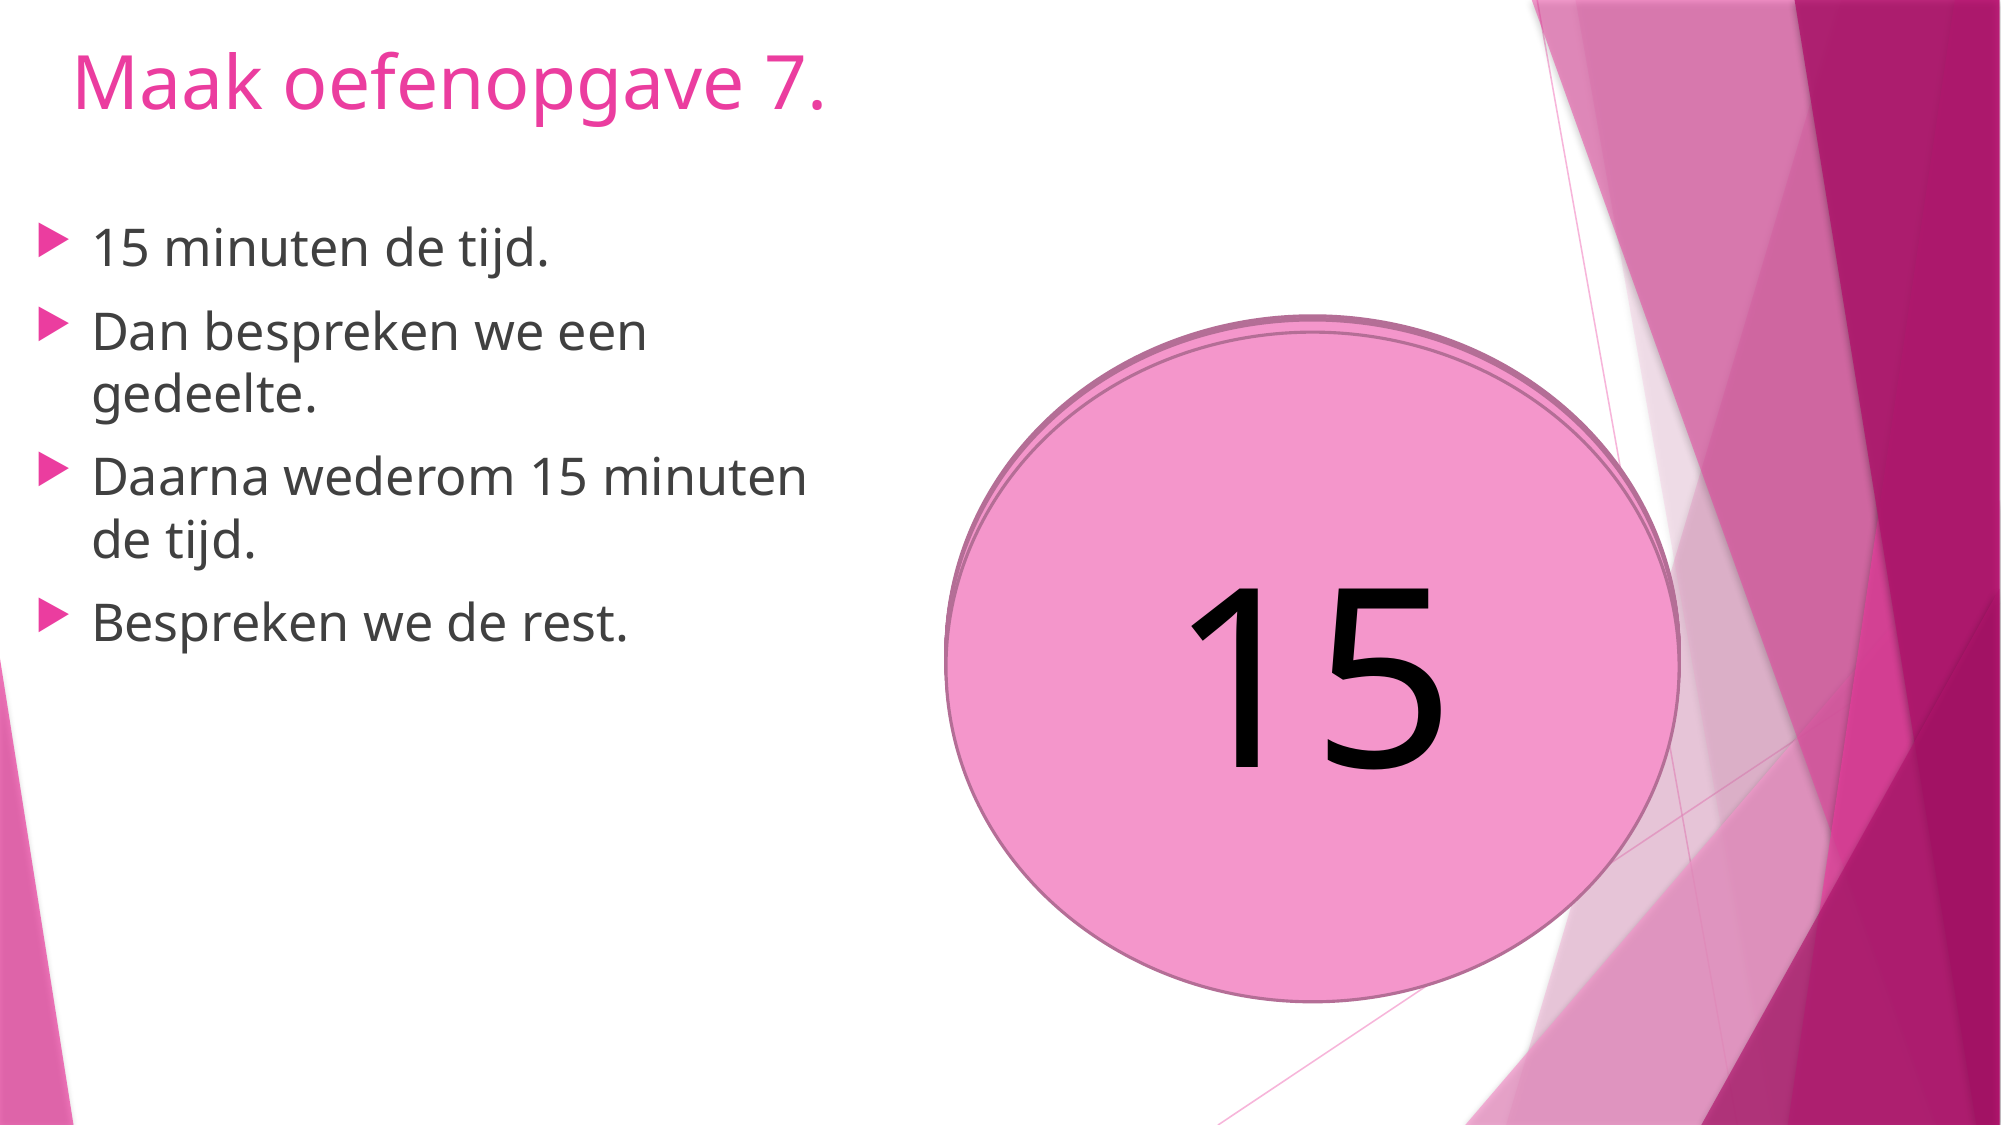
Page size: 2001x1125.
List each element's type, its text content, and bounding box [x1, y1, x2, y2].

text_box 15 [944, 330, 1681, 1004]
list 15 minuten de tijd. Dan bespreken we een gedeelte. Daarna wederom 15 minuten de tijd. Bespreken we de rest. [19, 207, 865, 1112]
text_box 14 [944, 318, 1681, 648]
text_box 10 [959, 314, 1668, 562]
title Maak oefenopgave 7. [56, 27, 1522, 319]
